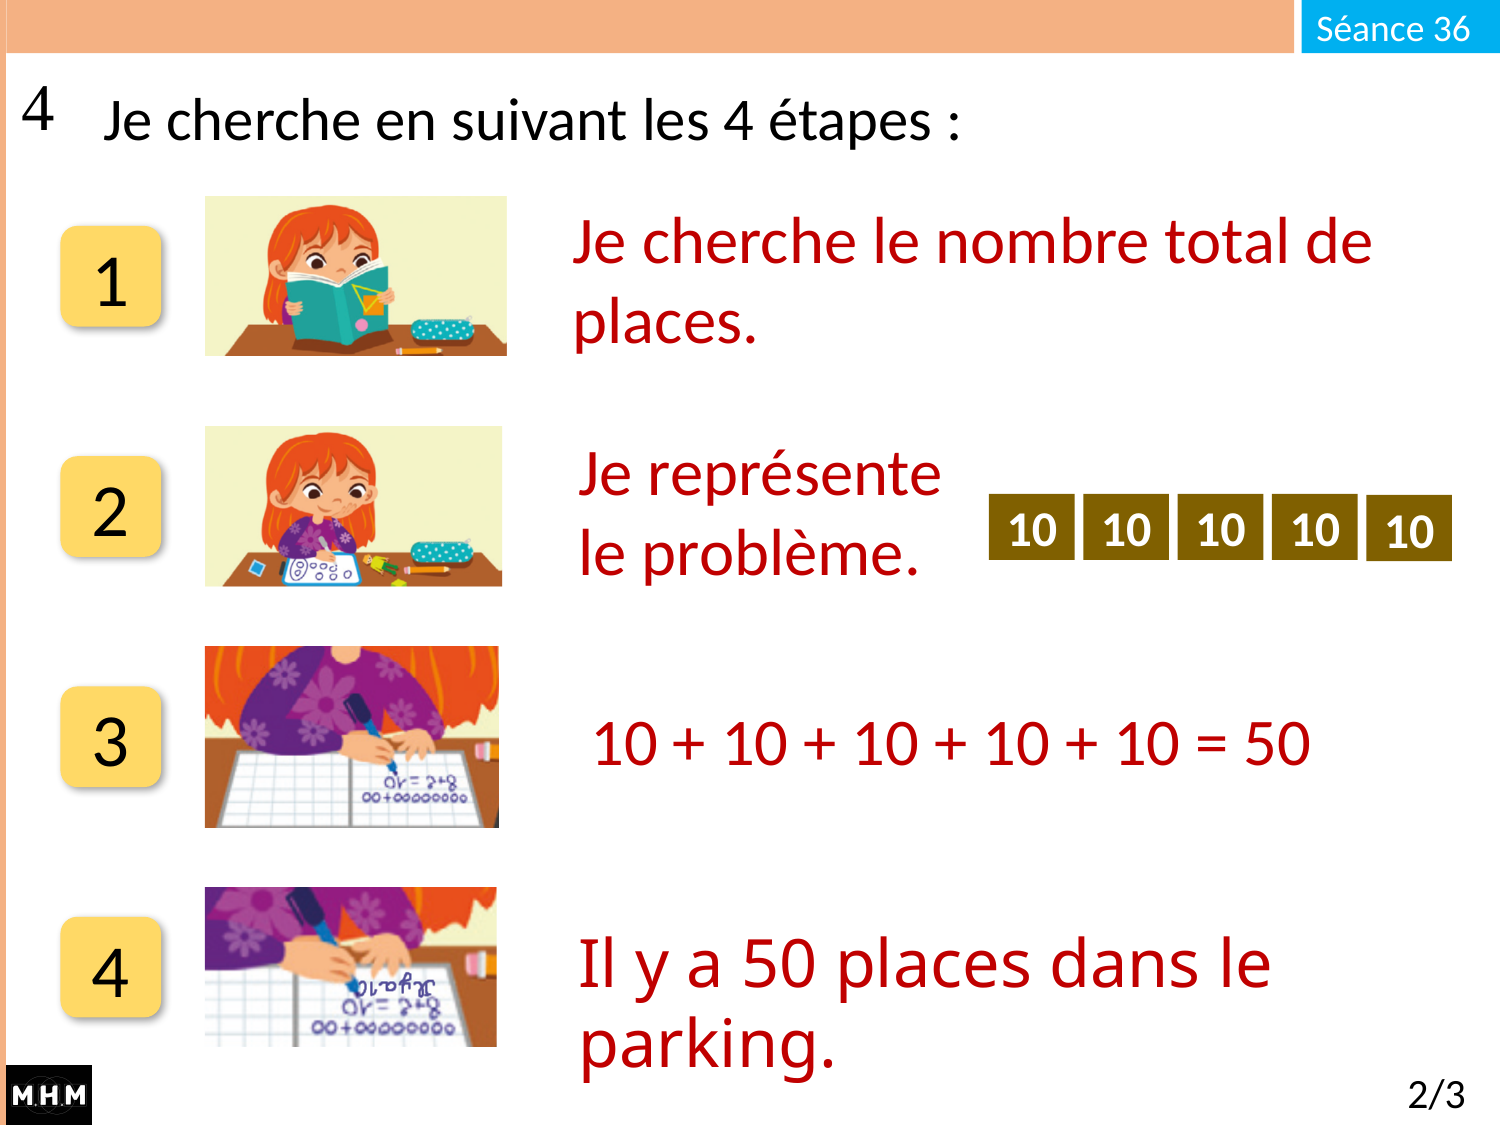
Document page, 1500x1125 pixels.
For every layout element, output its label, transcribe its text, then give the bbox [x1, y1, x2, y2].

picture [204, 887, 497, 1047]
picture [204, 426, 503, 587]
picture [204, 646, 499, 828]
picture [6, 1065, 92, 1125]
text_box Il y a 50 places dans le parking. [563, 913, 1415, 1089]
text_box 10 [1271, 493, 1359, 561]
title Je cherche en suivant les 4 étapes : [88, 35, 1382, 161]
text_box 10 [1082, 493, 1170, 561]
text_box 4 [59, 915, 163, 1019]
text_box Je cherche le nombre total de places. [558, 189, 1458, 365]
text_box 10 [988, 493, 1076, 561]
text_box 2 [59, 455, 163, 558]
picture [204, 196, 515, 356]
text_box 10 + 10 + 10 + 10 + 10 = 50 [575, 691, 1427, 786]
text_box Je représente le problème. [563, 421, 1415, 597]
text_box 10 [1177, 493, 1264, 561]
text_box 1 [59, 224, 163, 328]
list 2/3 [1373, 1064, 1500, 1125]
text_box 3 [59, 685, 163, 789]
text_box 10 [1365, 494, 1453, 562]
